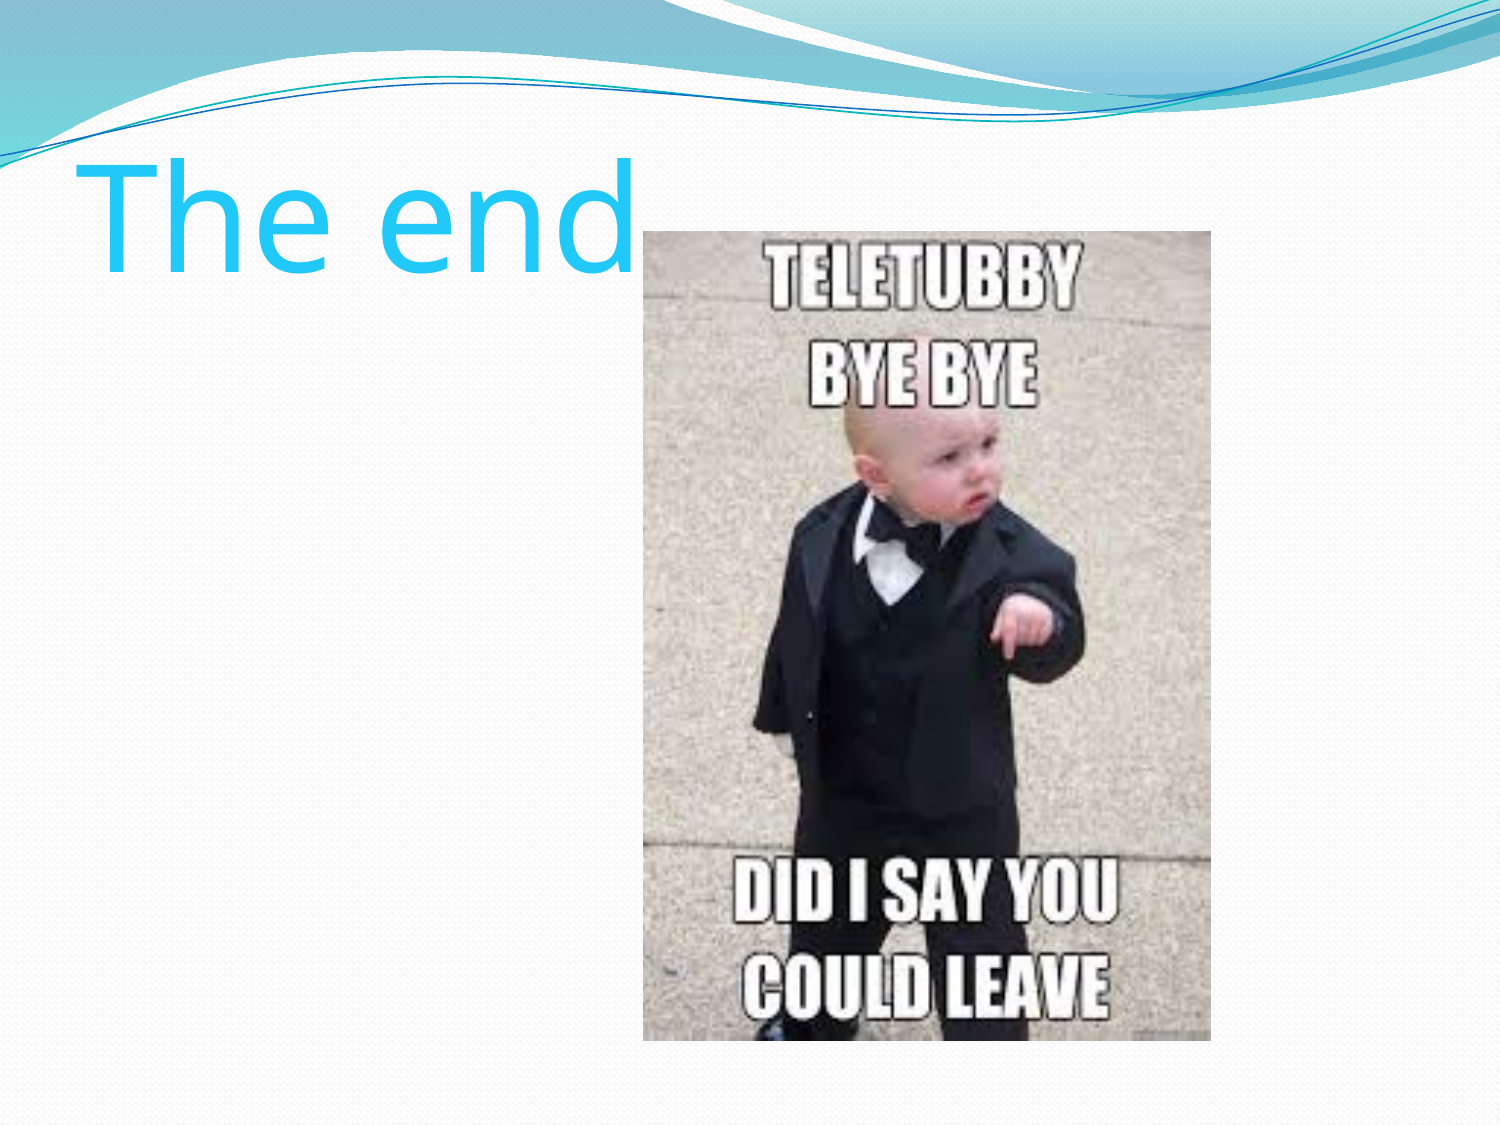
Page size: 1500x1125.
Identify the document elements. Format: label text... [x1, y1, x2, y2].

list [643, 231, 1211, 1041]
title The end. [75, 115, 1425, 303]
